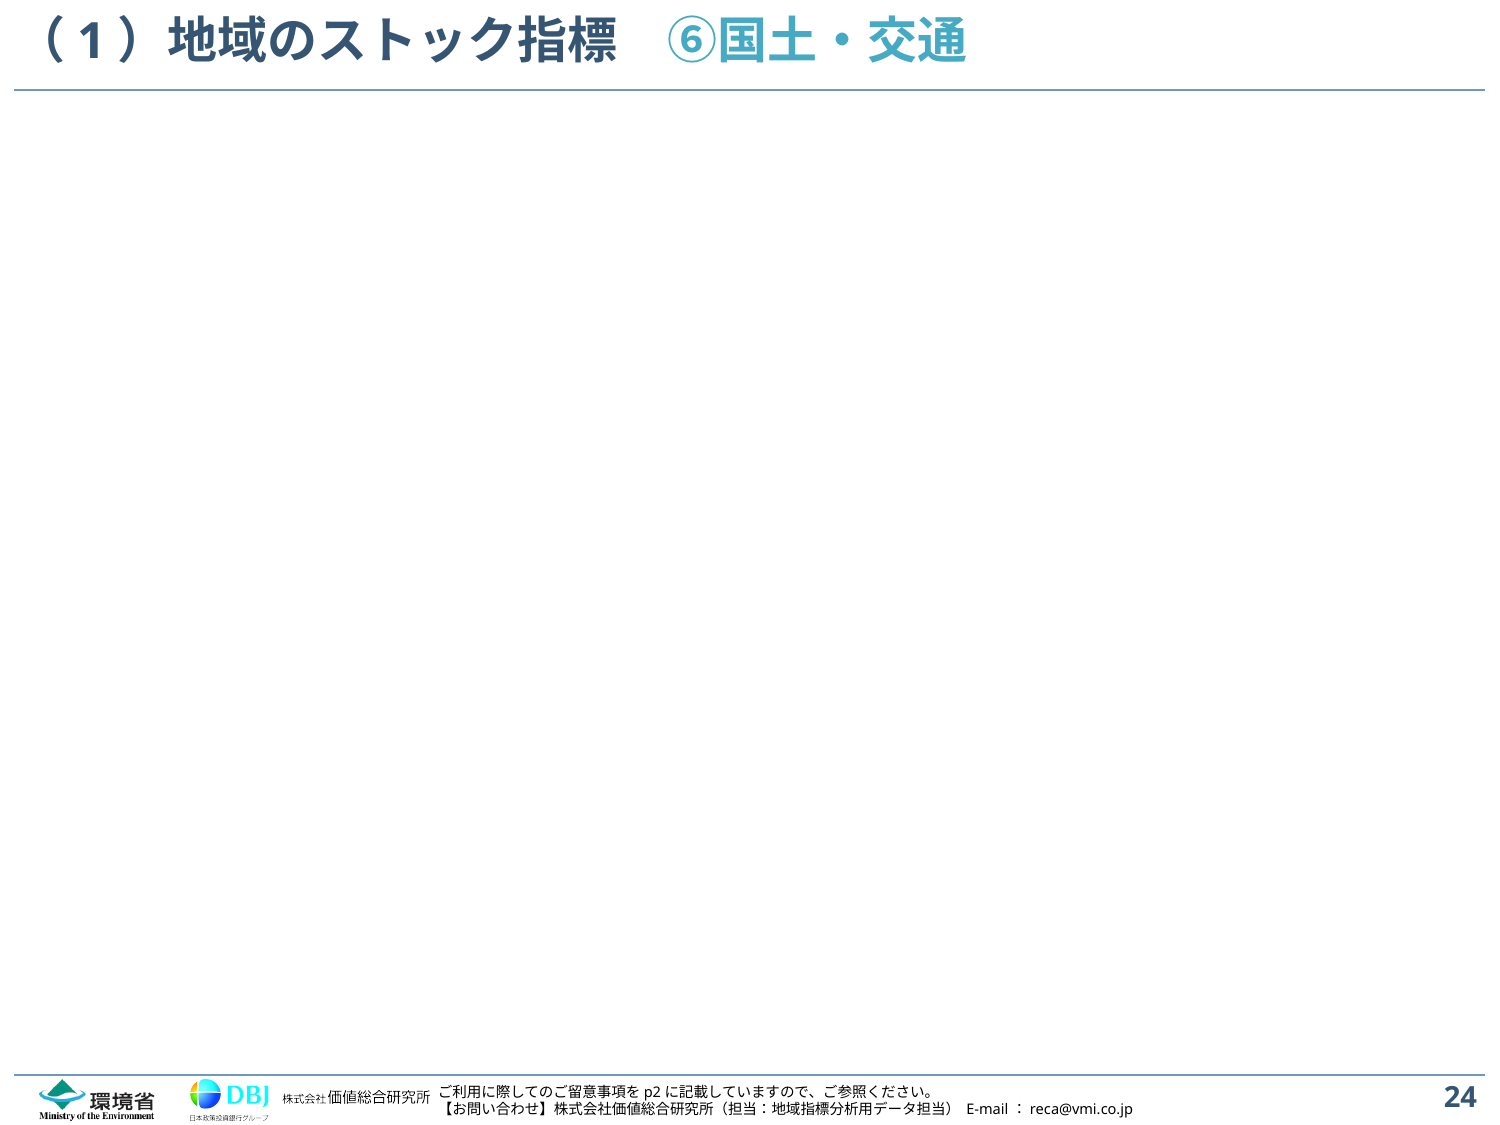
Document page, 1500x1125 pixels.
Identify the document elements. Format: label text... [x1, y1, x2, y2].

slide_number 24 [1427, 1070, 1493, 1112]
picture [36, 1079, 157, 1124]
picture [186, 1076, 434, 1125]
title （1）地域のストック指標 ⑥国土・交通 [0, 0, 1500, 87]
